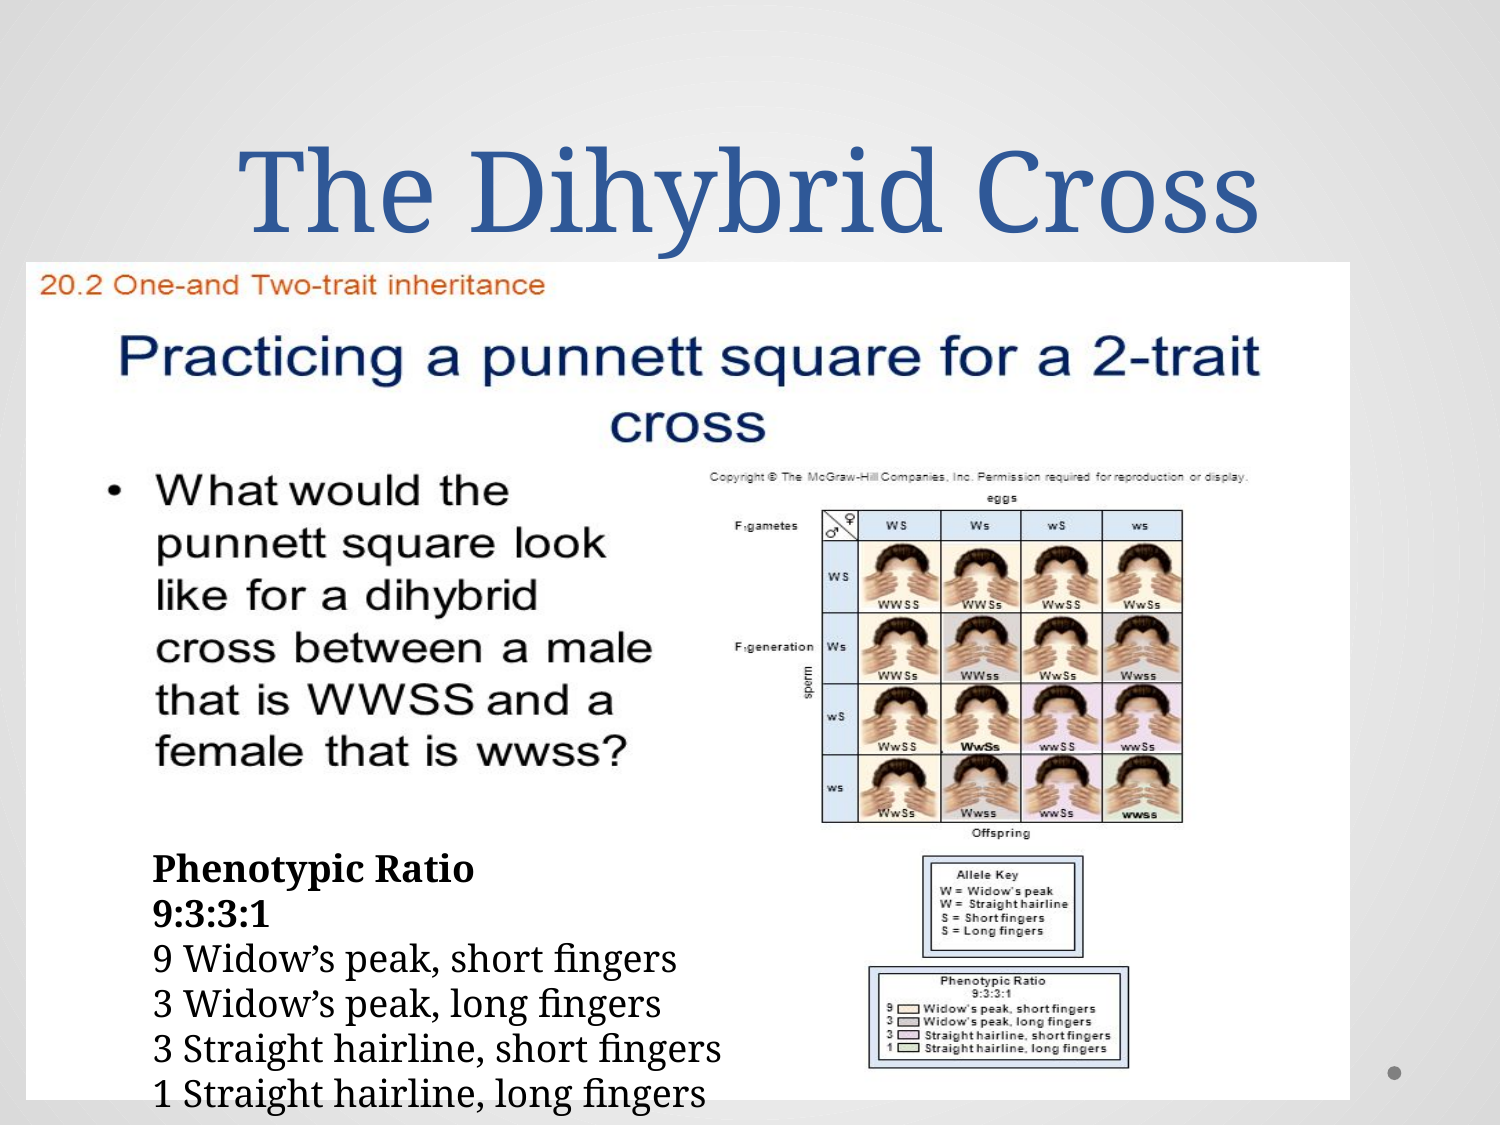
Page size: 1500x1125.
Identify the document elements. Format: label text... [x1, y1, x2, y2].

title The Dihybrid Cross [75, 0, 1425, 263]
text_box Phenotypic Ratio 9:3:3:1 9 Widow’s peak, short fingers 3 Widow’s peak, long fingers 3 Straight hairline, short fingers 1 Straight hairline, long fingers [137, 1110, 775, 1123]
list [25, 262, 1351, 1101]
